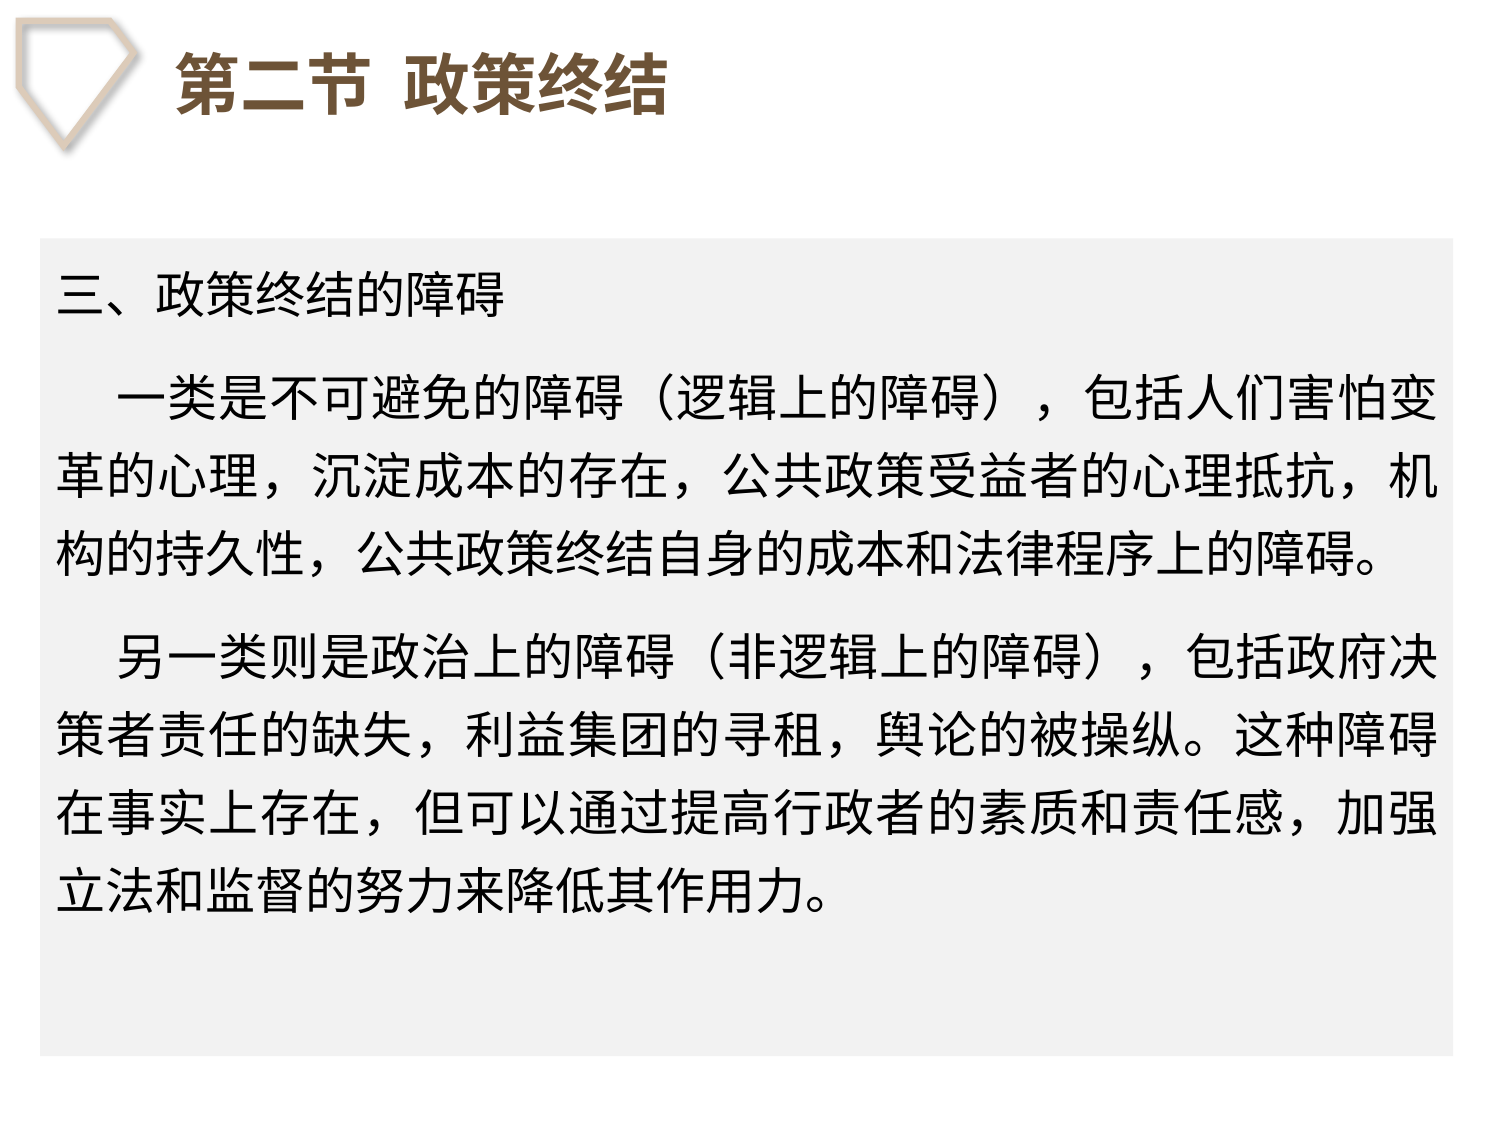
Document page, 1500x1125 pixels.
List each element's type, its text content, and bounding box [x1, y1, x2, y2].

title 第二节 政策终结 [158, 18, 1456, 159]
list 三、政策终结的障碍 一类是不可避免的障碍（逻辑上的障碍），包括人们害怕变革的心理，沉淀成本的存在，公共政策受益者的心理抵抗，机构的持久性，公共政策终结自身的成本和法律程序上的障碍。 另一类则是政治上的障碍（非逻辑上的障碍），包括政府决策者责任的缺失，利益集团的寻租，舆论的被操纵。这种障碍在事实上存在，但可以通过提高行政者的素质和责任感，加强立法和监督的努力来降低其作用力。 [40, 238, 1454, 1057]
